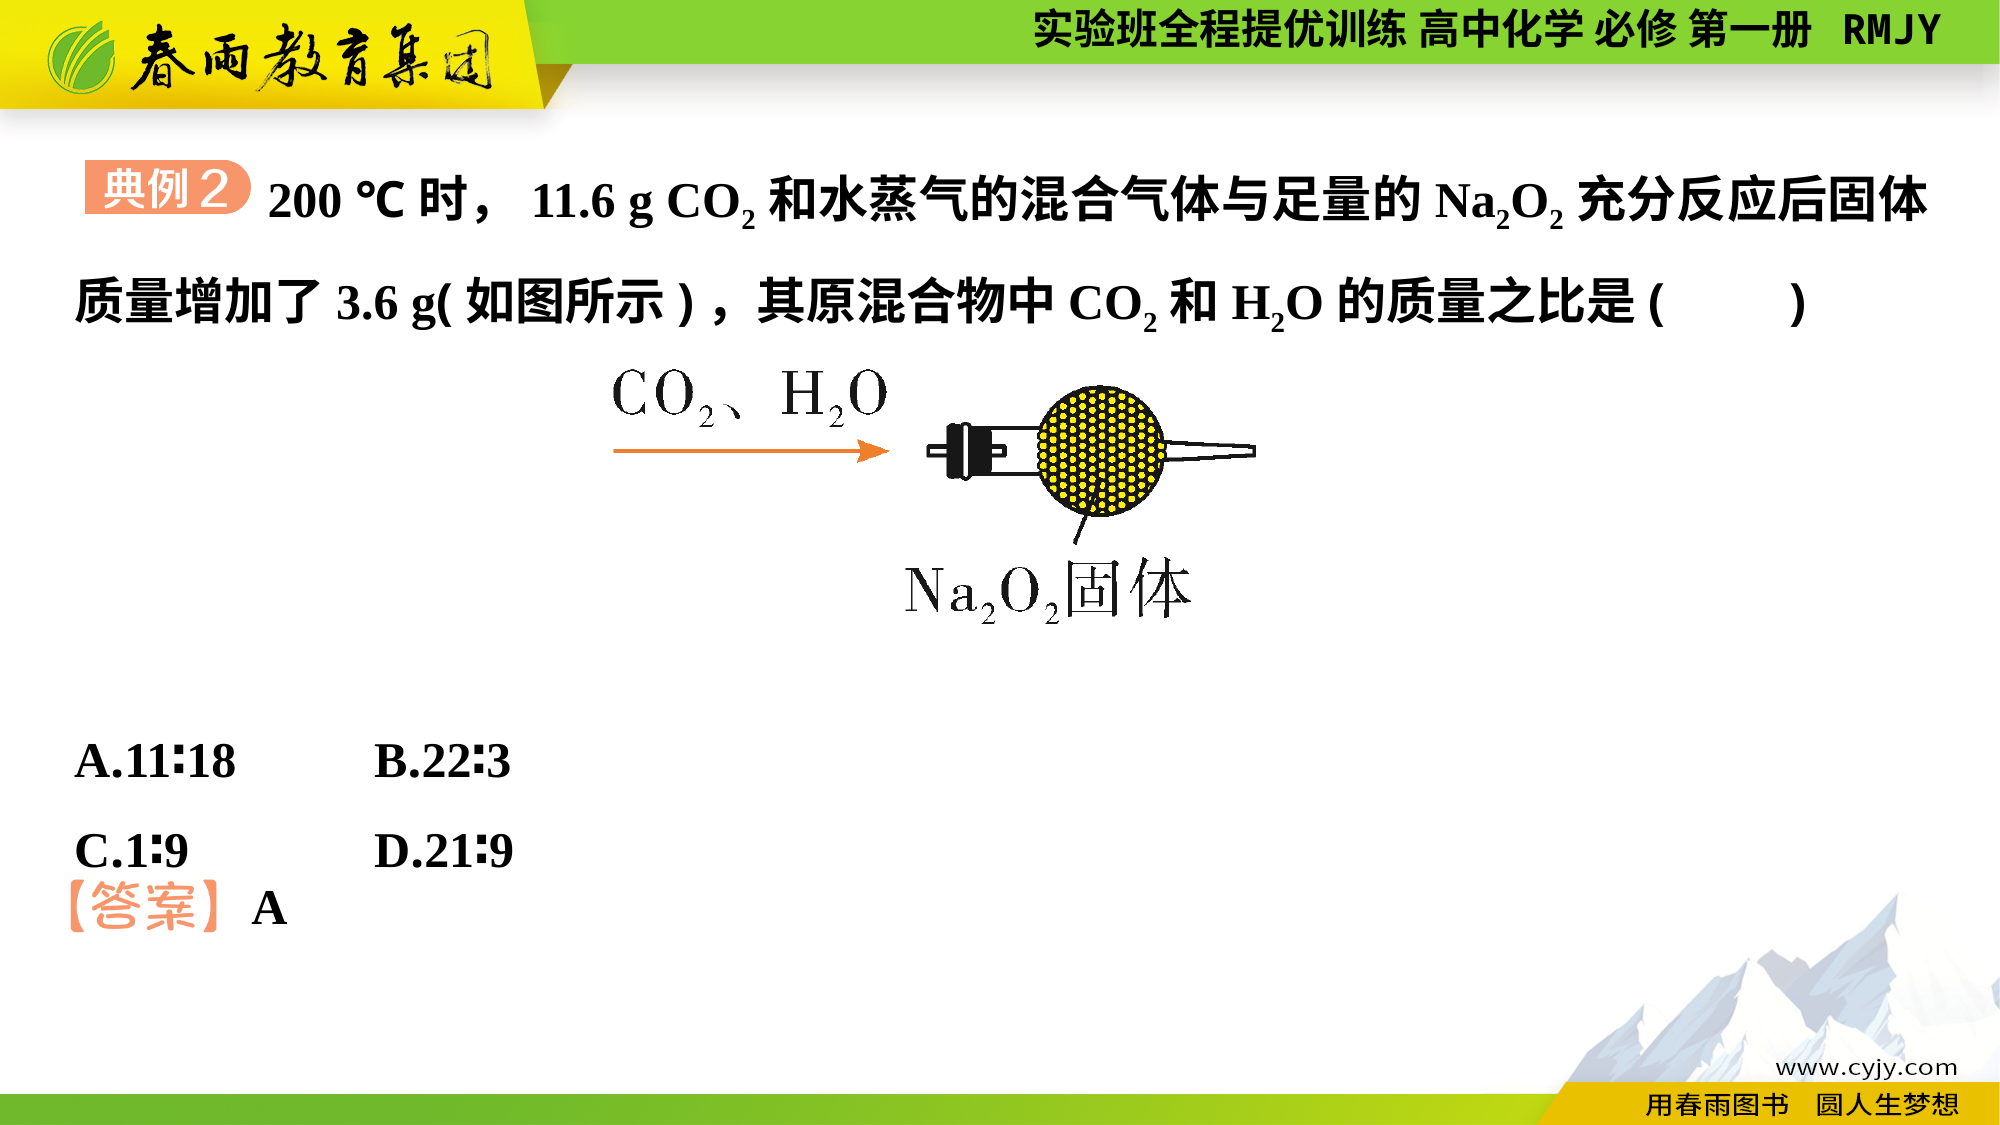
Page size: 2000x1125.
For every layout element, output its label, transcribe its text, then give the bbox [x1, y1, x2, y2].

text_box A [236, 866, 303, 942]
picture [0, 0, 2000, 1125]
list 200 ℃时，11.6 g CO2和水蒸气的混合气体与足量的Na2O2充分反应后固体质量增加了3.6 g(如图所示)，其原混合物中CO2和H2O的质量之比是( ) A.11∶18 B.22∶3 C.1∶9 D.21∶9 [59, 125, 1944, 868]
